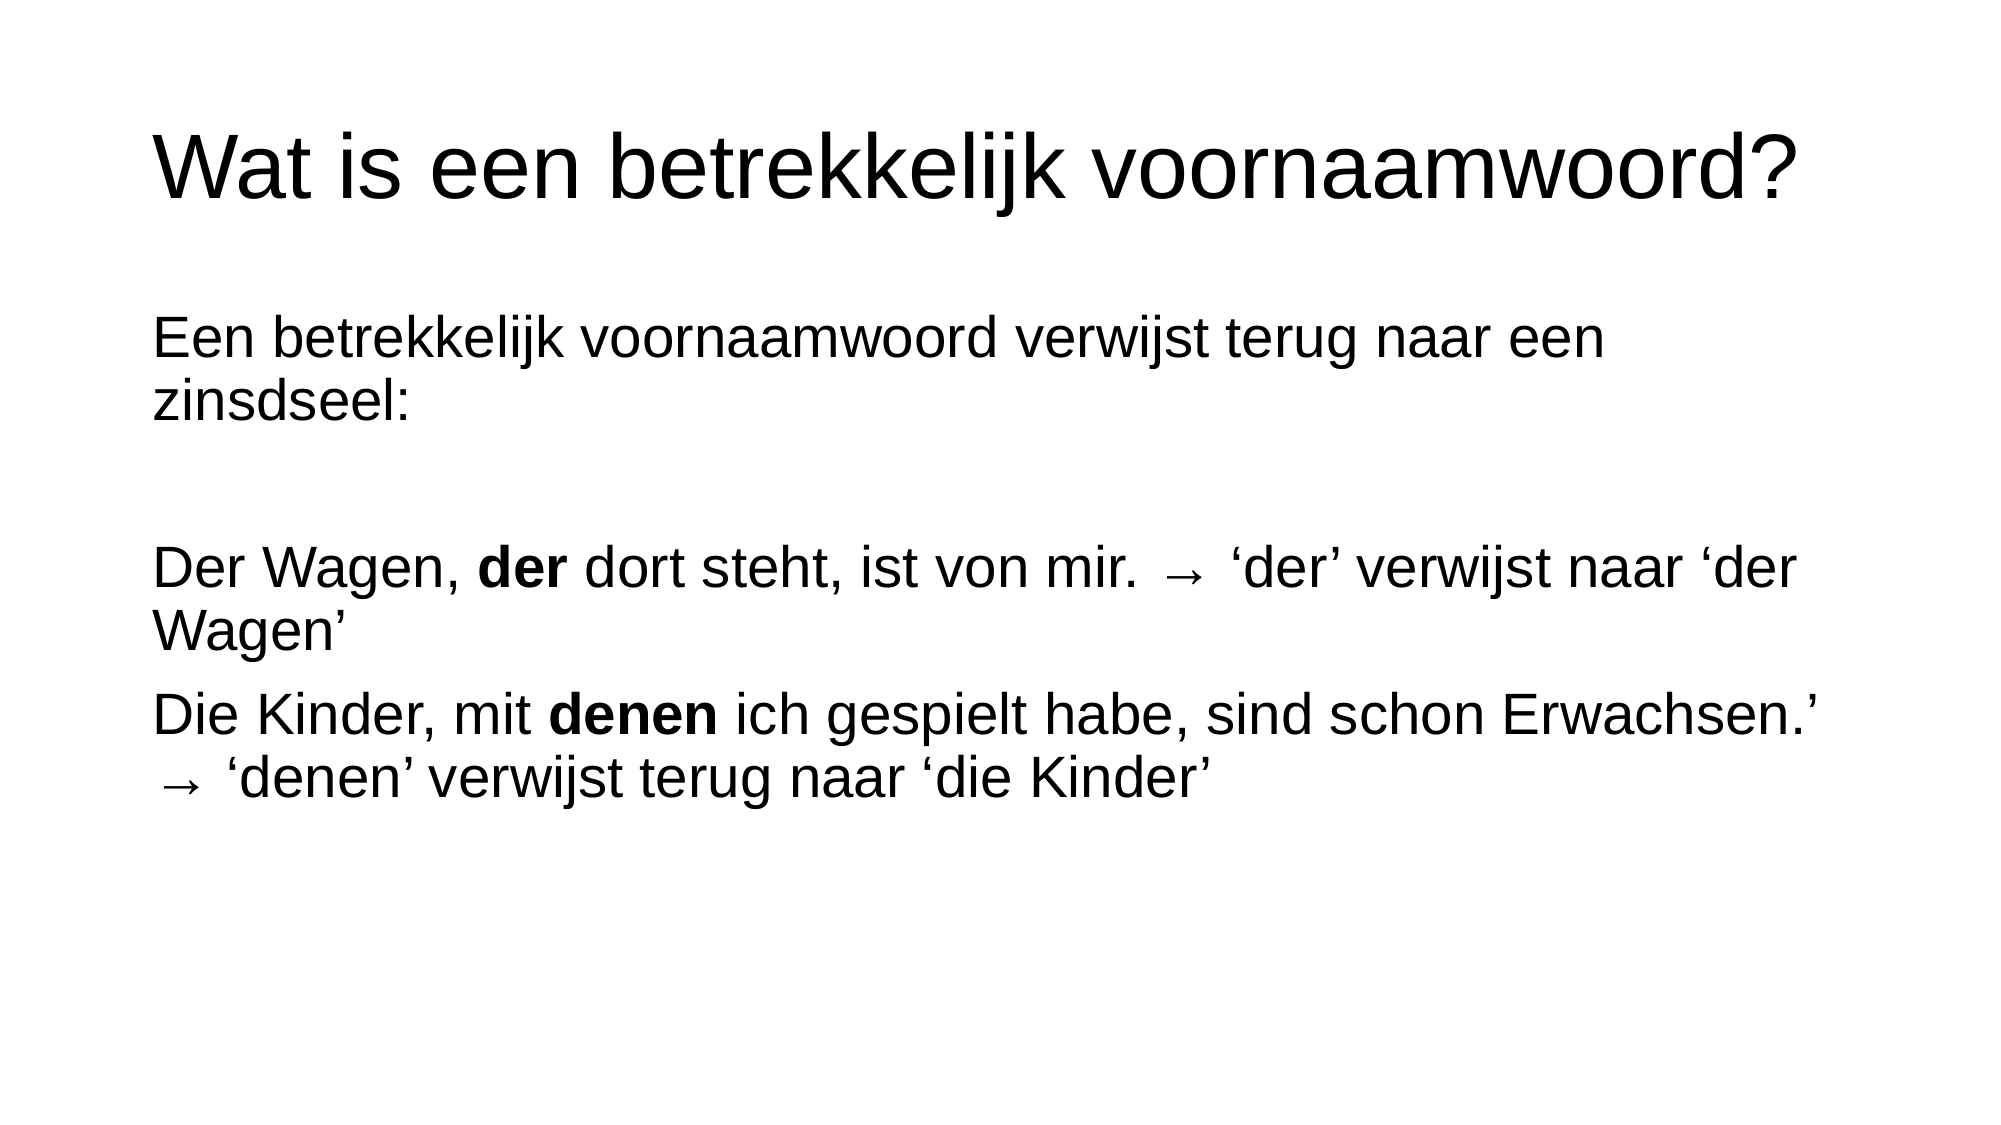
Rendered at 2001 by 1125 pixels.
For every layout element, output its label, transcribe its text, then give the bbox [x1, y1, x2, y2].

list Een betrekkelijk voornaamwoord verwijst terug naar een zinsdseel: Der Wagen, der dort steht, ist von mir. → ‘der’ verwijst naar ‘der Wagen’ Die Kinder, mit denen ich gespielt habe, sind schon Erwachsen.’ → ‘denen’ verwijst terug naar ‘die Kinder’ [137, 299, 1863, 1014]
title Wat is een betrekkelijk voornaamwoord? [137, 59, 1863, 278]
